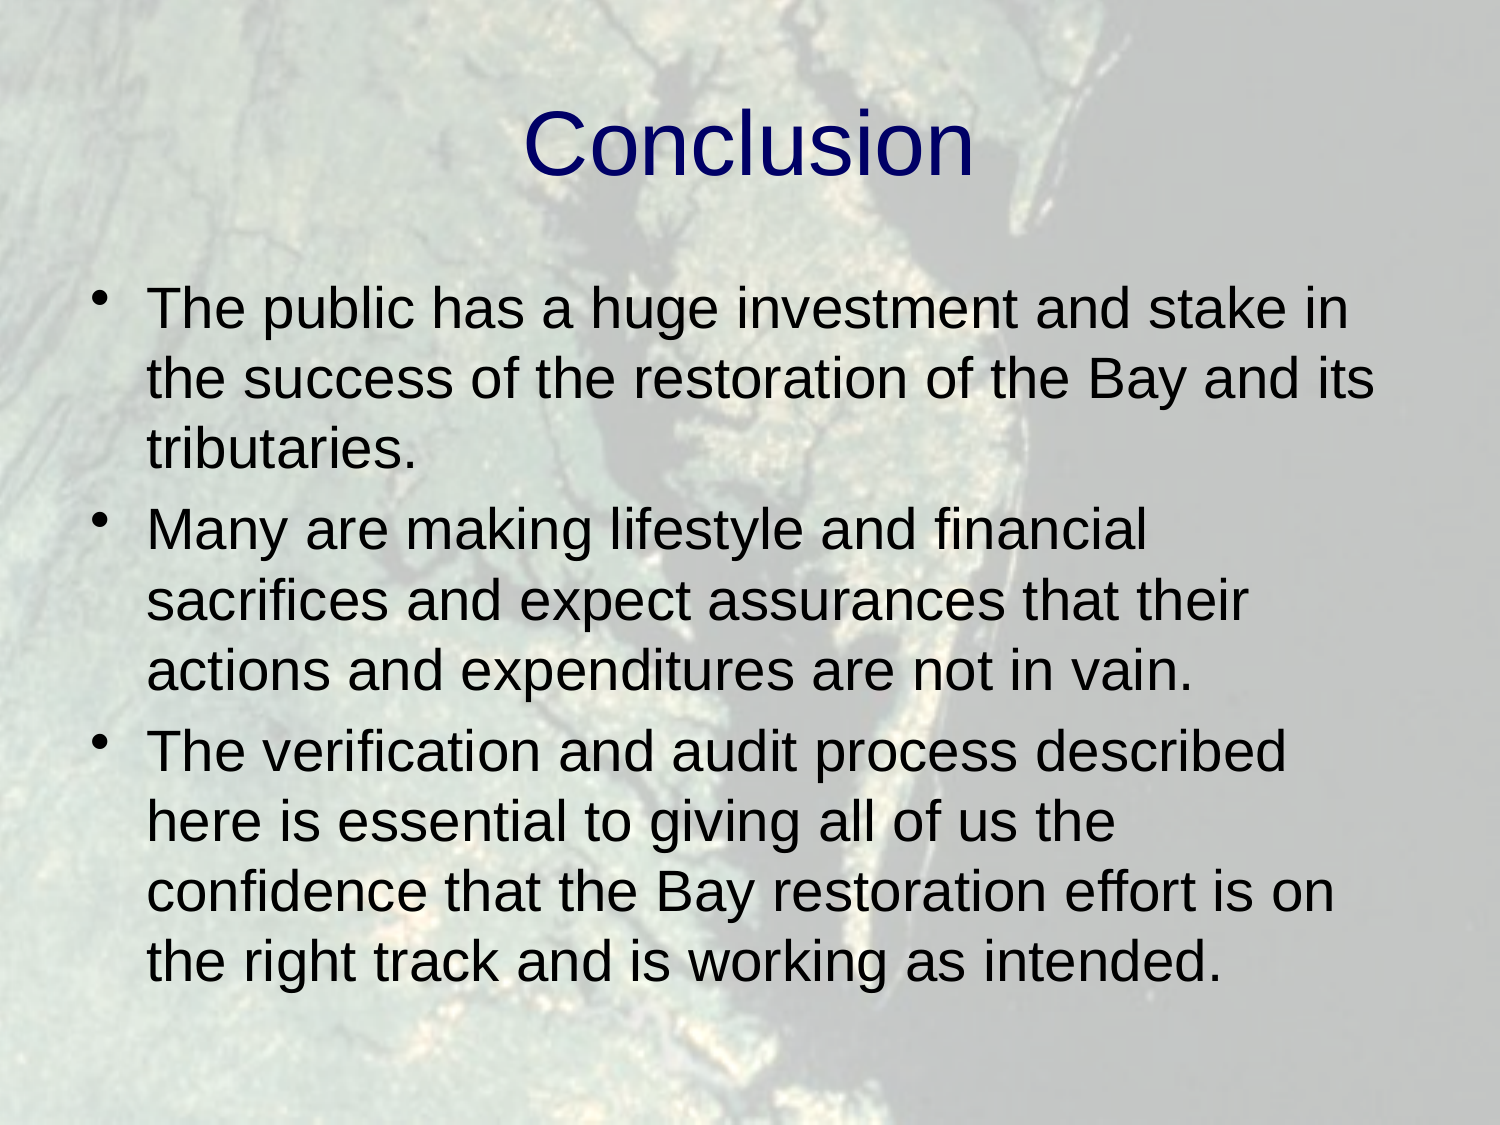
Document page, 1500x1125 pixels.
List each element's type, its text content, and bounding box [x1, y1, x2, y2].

list The public has a huge investment and stake in the success of the restoration of the Bay and its tributaries. Many are making lifestyle and financial sacrifices and expect assurances that their actions and expenditures are not in vain. The verification and audit process described here is essential to giving all of us the confidence that the Bay restoration effort is on the right track and is working as intended. [75, 262, 1425, 1005]
title Conclusion [75, 45, 1425, 233]
